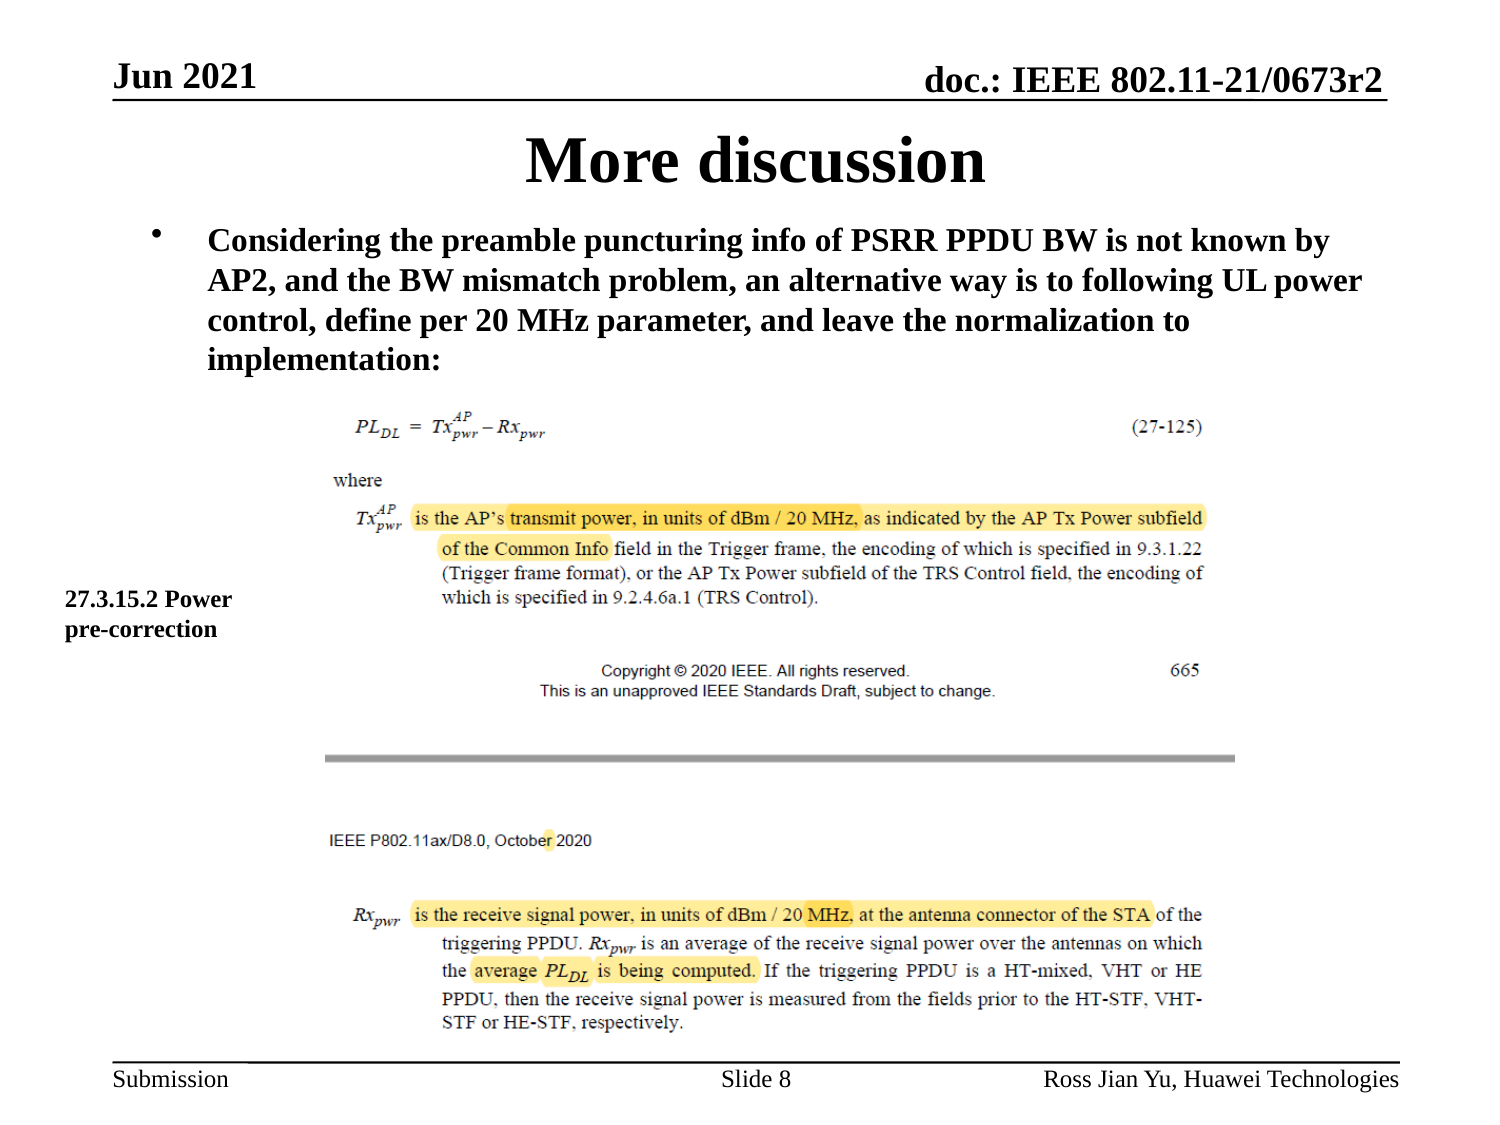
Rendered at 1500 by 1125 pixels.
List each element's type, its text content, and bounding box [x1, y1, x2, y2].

title More discussion [99, 112, 1413, 201]
picture [325, 399, 1235, 1038]
slide_number Slide 8 [712, 1061, 800, 1093]
list Considering the preamble puncturing info of PSRR PPDU BW is not known by AP2, and the BW mismatch problem, an alternative way is to following UL power control, define per 20 MHz parameter, and leave the normalization to implementation: [135, 210, 1413, 1020]
text_box 27.3.15.2 Power pre-correction [49, 574, 288, 650]
